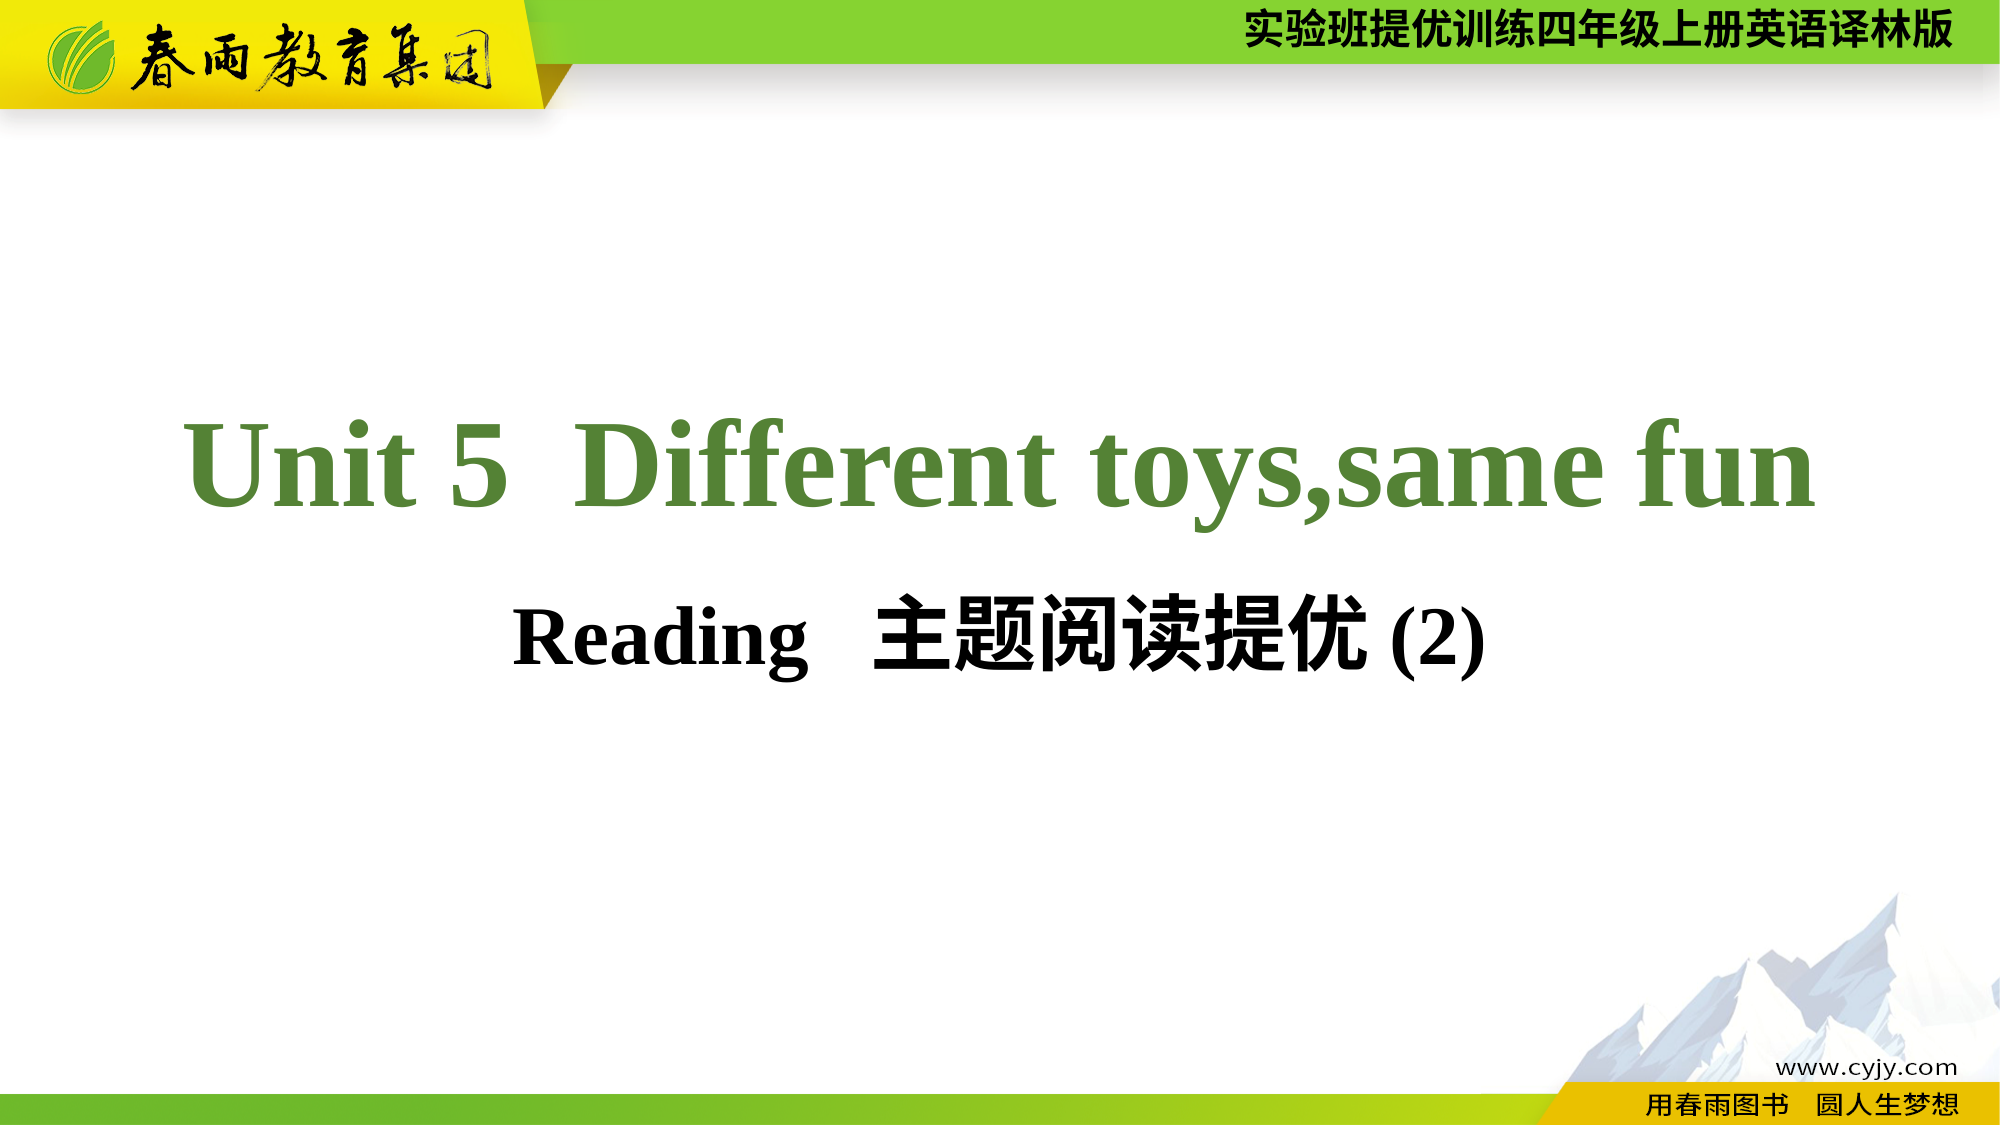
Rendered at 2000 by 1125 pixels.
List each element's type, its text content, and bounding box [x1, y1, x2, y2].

text_box Unit 5 Different toys,same fun Reading 主题阅读提优(2) [0, 298, 2000, 689]
picture [0, 0, 2000, 298]
picture [0, 689, 2000, 1125]
